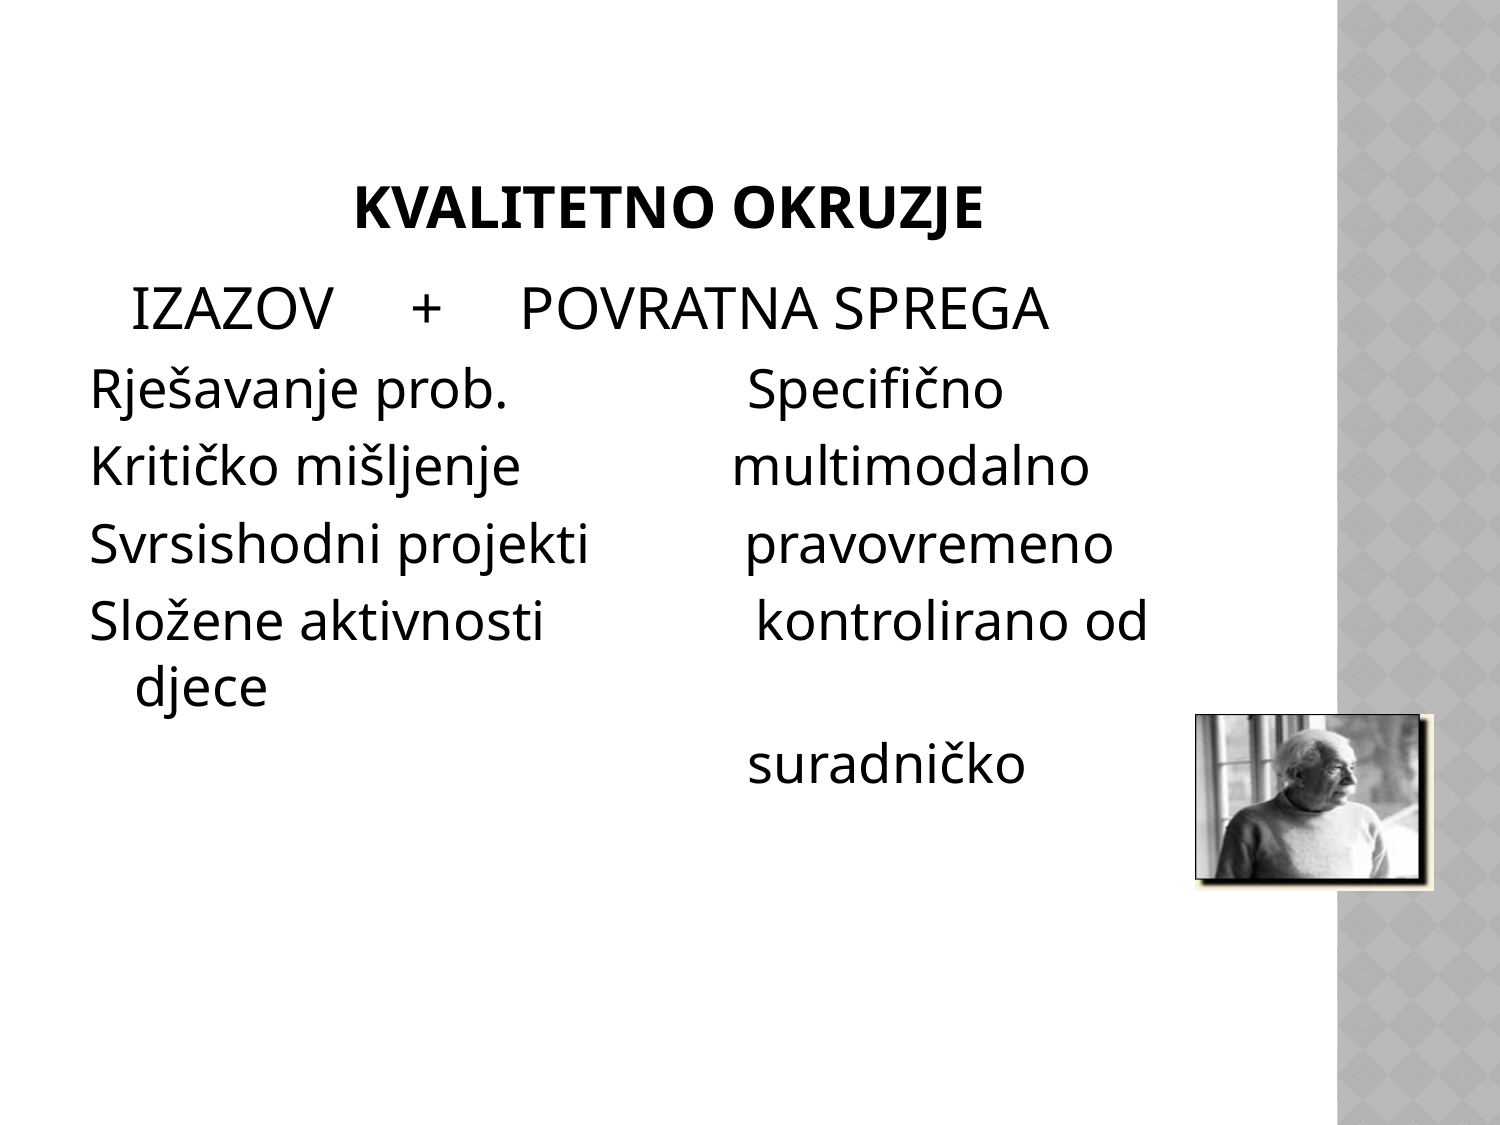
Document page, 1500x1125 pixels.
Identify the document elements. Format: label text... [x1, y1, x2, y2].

list IZAZOV + POVRATNA SPREGA Rješavanje prob. Specifično Kritičko mišljenje multimodalno Svrsishodni projekti pravovremeno Složene aktivnosti kontrolirano od djece suradničko [75, 264, 1263, 1059]
picture [1194, 714, 1434, 892]
title KVALITETNO OKRUZJE [75, 52, 1263, 240]
